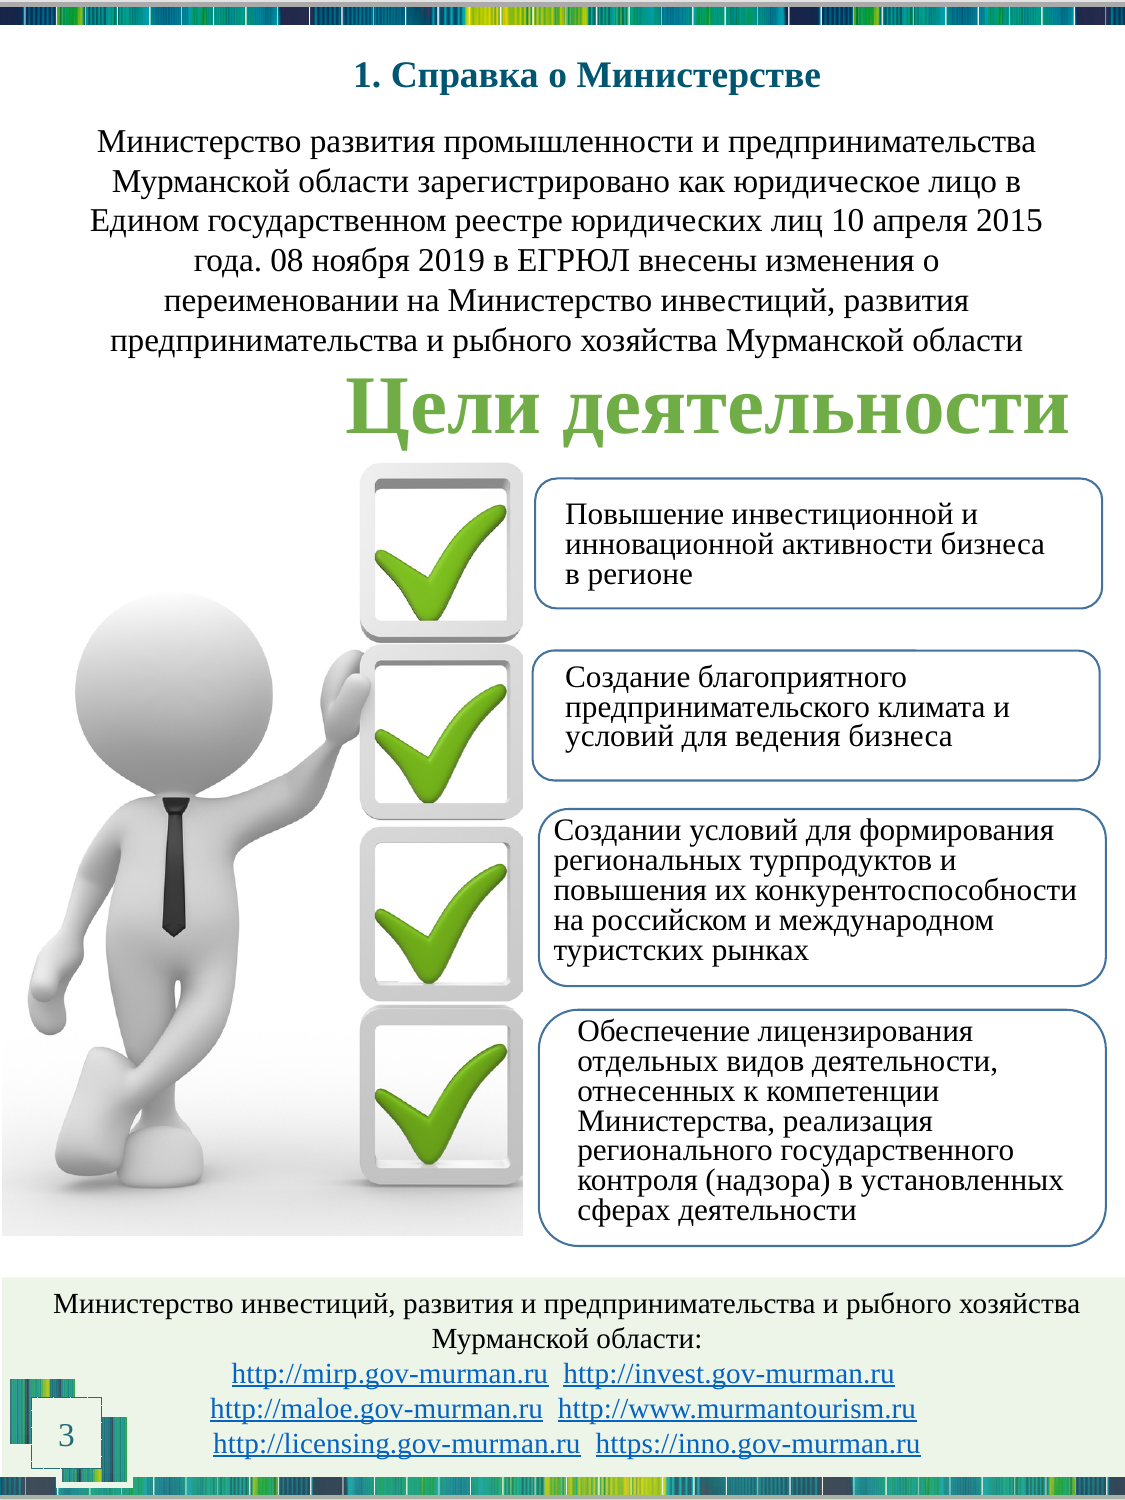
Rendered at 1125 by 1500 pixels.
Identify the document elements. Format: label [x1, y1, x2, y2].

text_box [0, 0, 1125, 1500]
picture [1, 438, 523, 1236]
